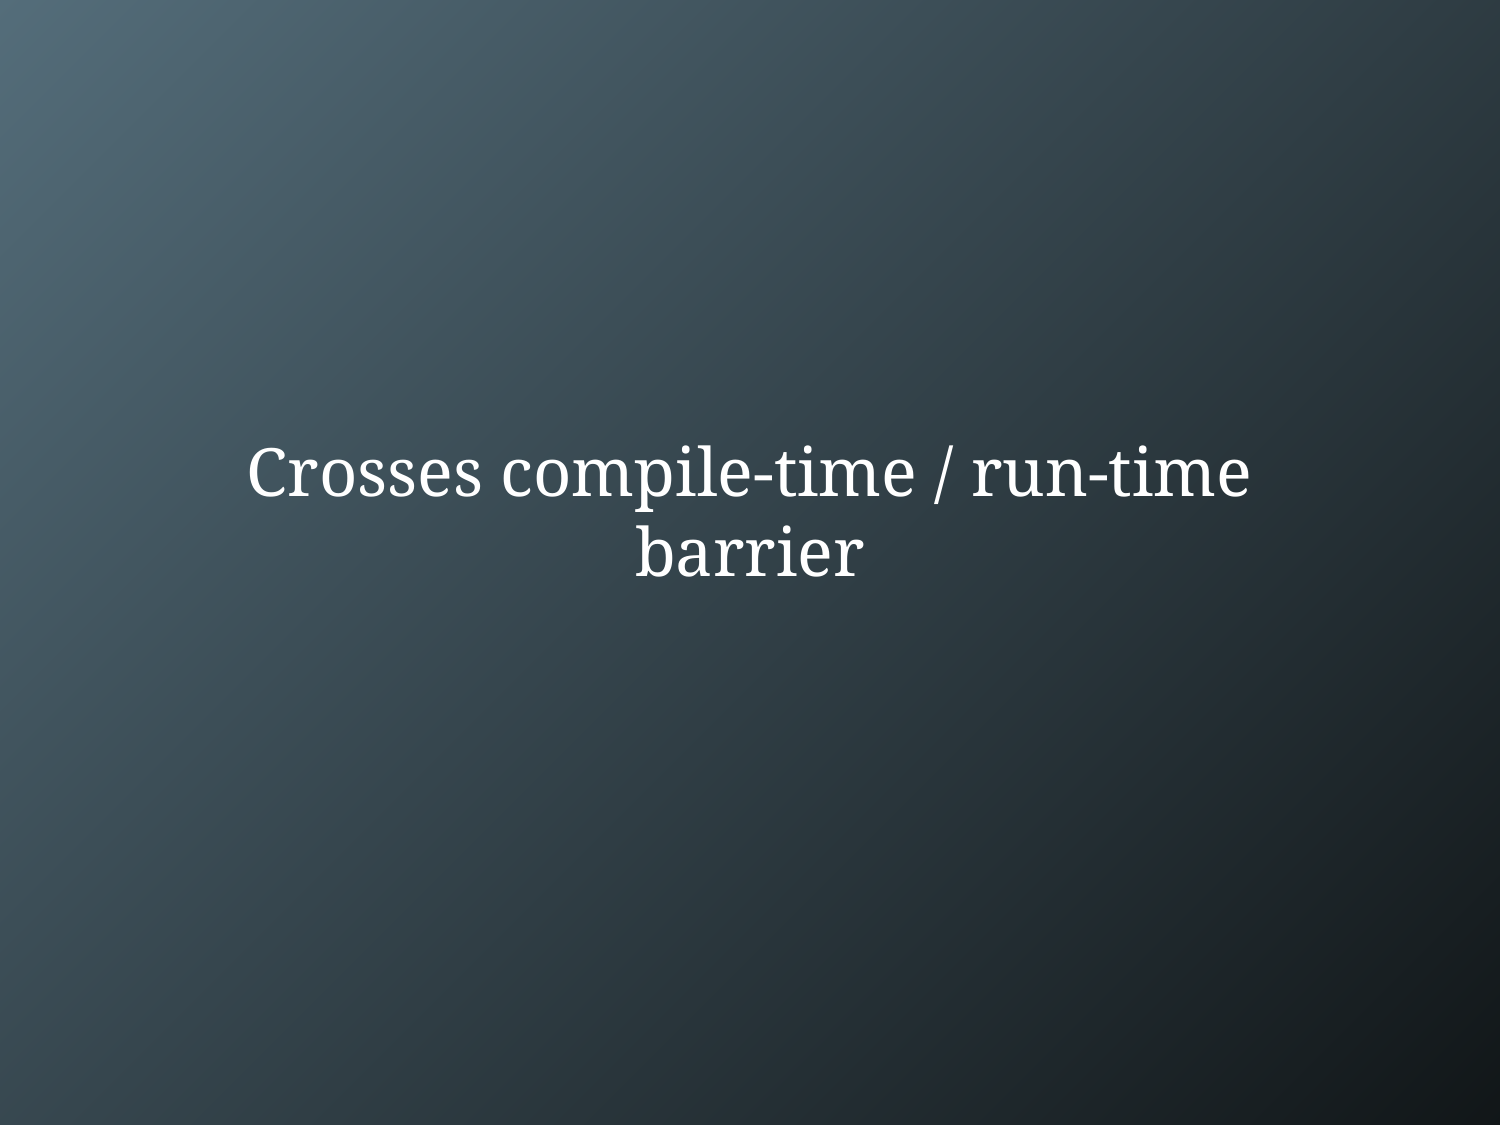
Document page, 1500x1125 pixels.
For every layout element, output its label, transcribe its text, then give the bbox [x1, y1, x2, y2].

title Crosses compile-time / run-time barrier [112, 326, 1388, 693]
